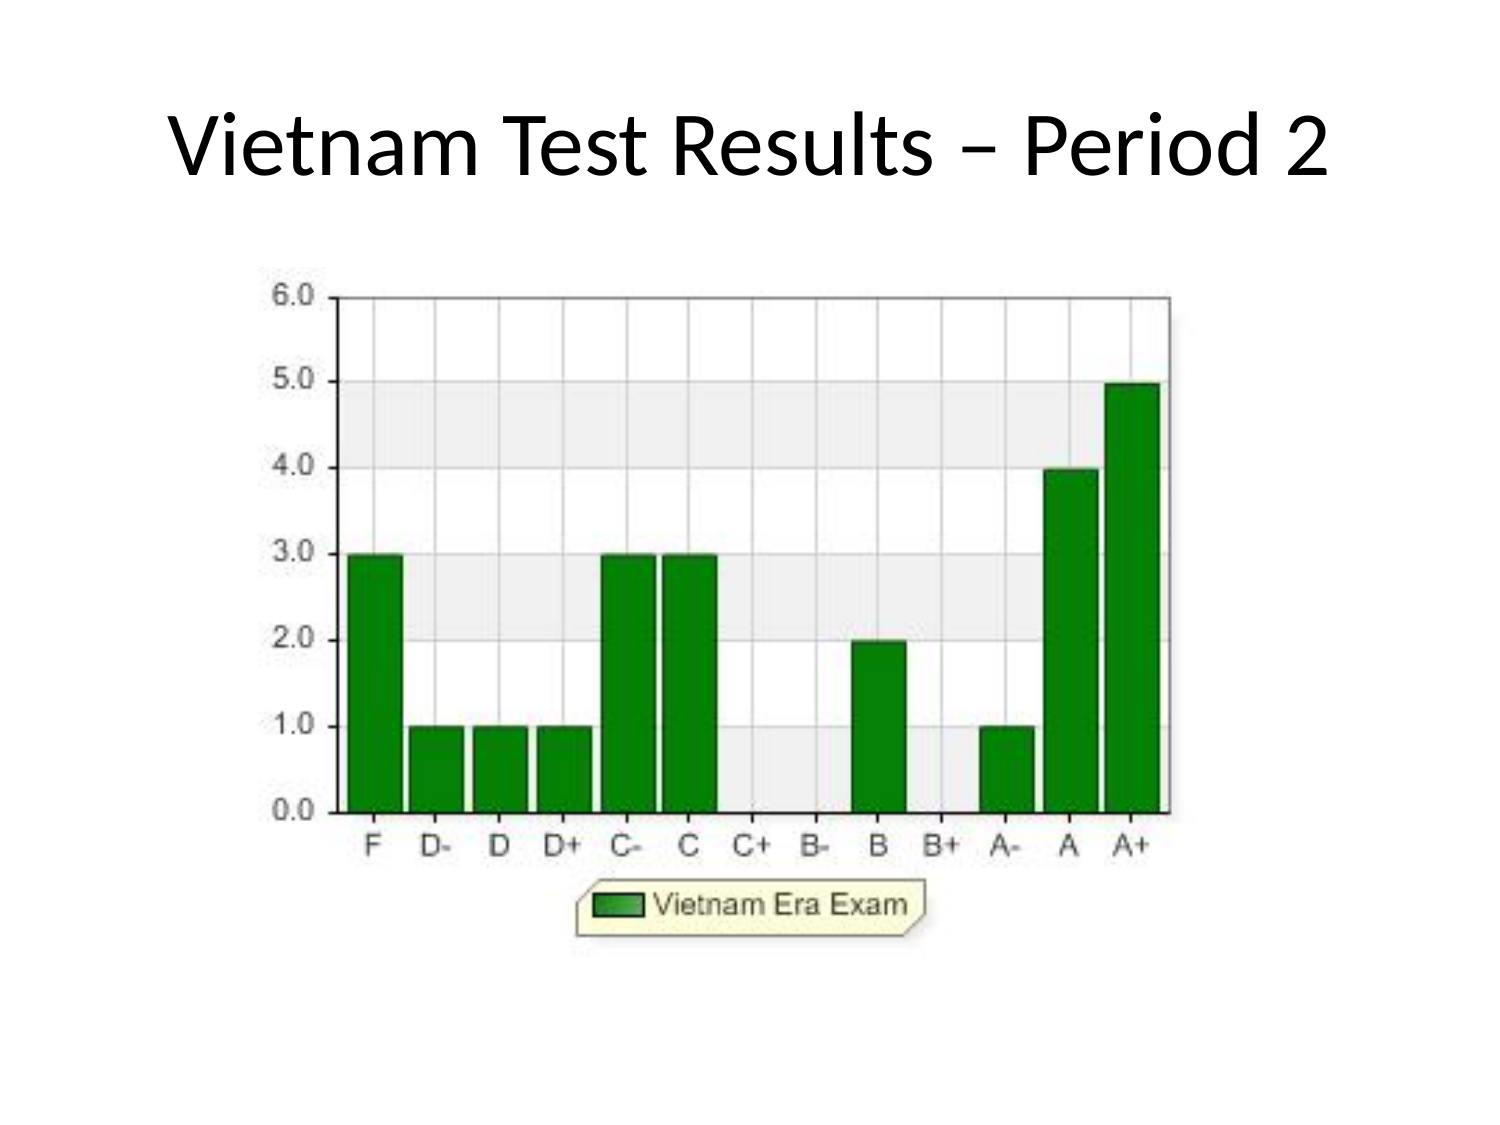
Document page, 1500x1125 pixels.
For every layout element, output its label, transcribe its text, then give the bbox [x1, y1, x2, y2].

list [237, 267, 1211, 963]
title Vietnam Test Results – Period 2 [75, 45, 1425, 233]
